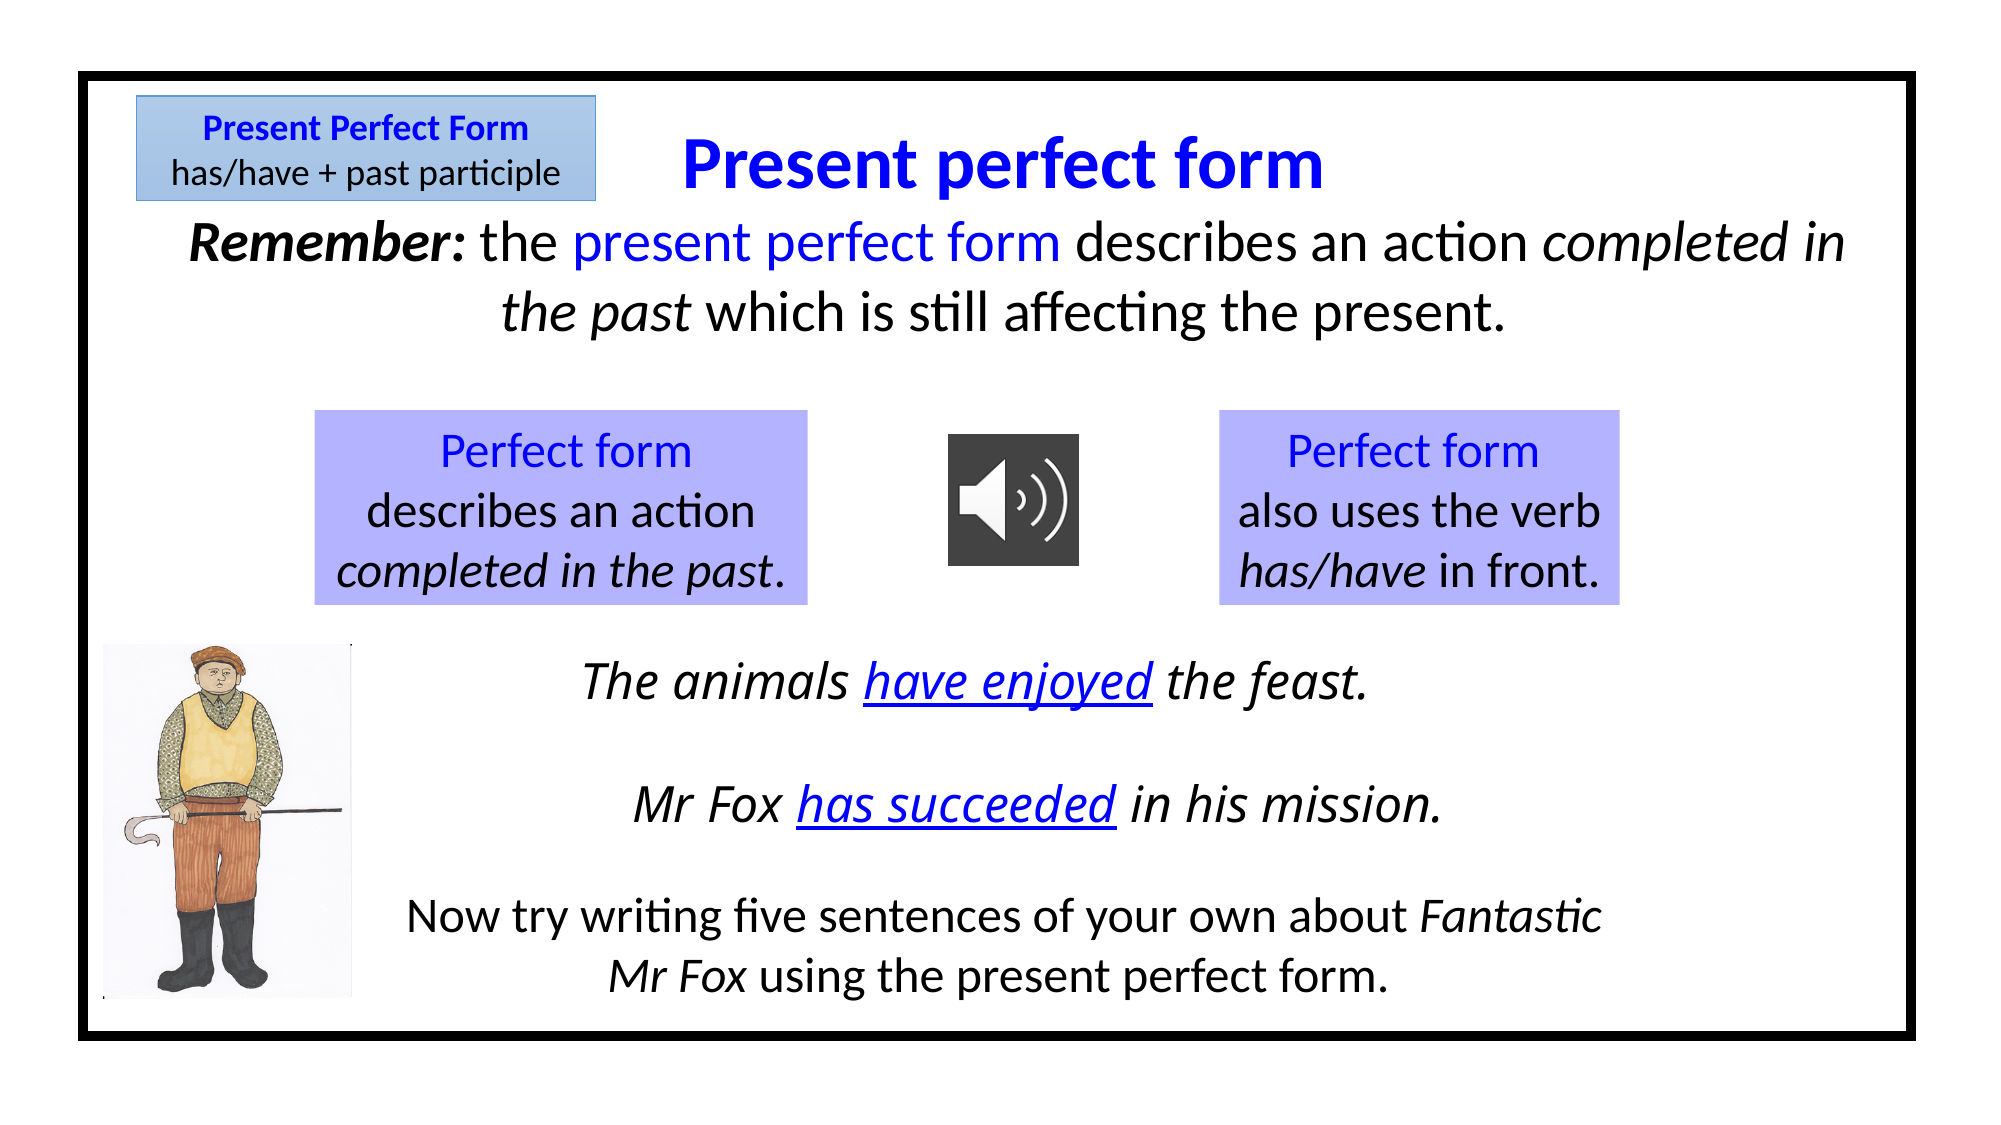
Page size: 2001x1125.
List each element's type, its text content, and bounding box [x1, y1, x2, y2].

text_box Present Perfect Form has/have + past participle [136, 95, 596, 201]
text_box Perfect form also uses the verb has/have in front. [1219, 410, 1620, 605]
text_box Present perfect form Remember: the present perfect form describes an action completed in the past which is still affecting the present. [136, 61, 1872, 421]
picture [103, 644, 352, 999]
text_box Mr Fox has succeeded in his mission. [414, 734, 1663, 840]
text_box [82, 75, 1912, 1037]
picture [946, 433, 1081, 567]
text_box Now try writing five sentences of your own about Fantastic Mr Fox using the present perfect form. [377, 875, 1631, 1010]
text_box The animals have enjoyed the feast. [351, 612, 1600, 717]
text_box Perfect form describes an action completed in the past. [314, 410, 808, 605]
